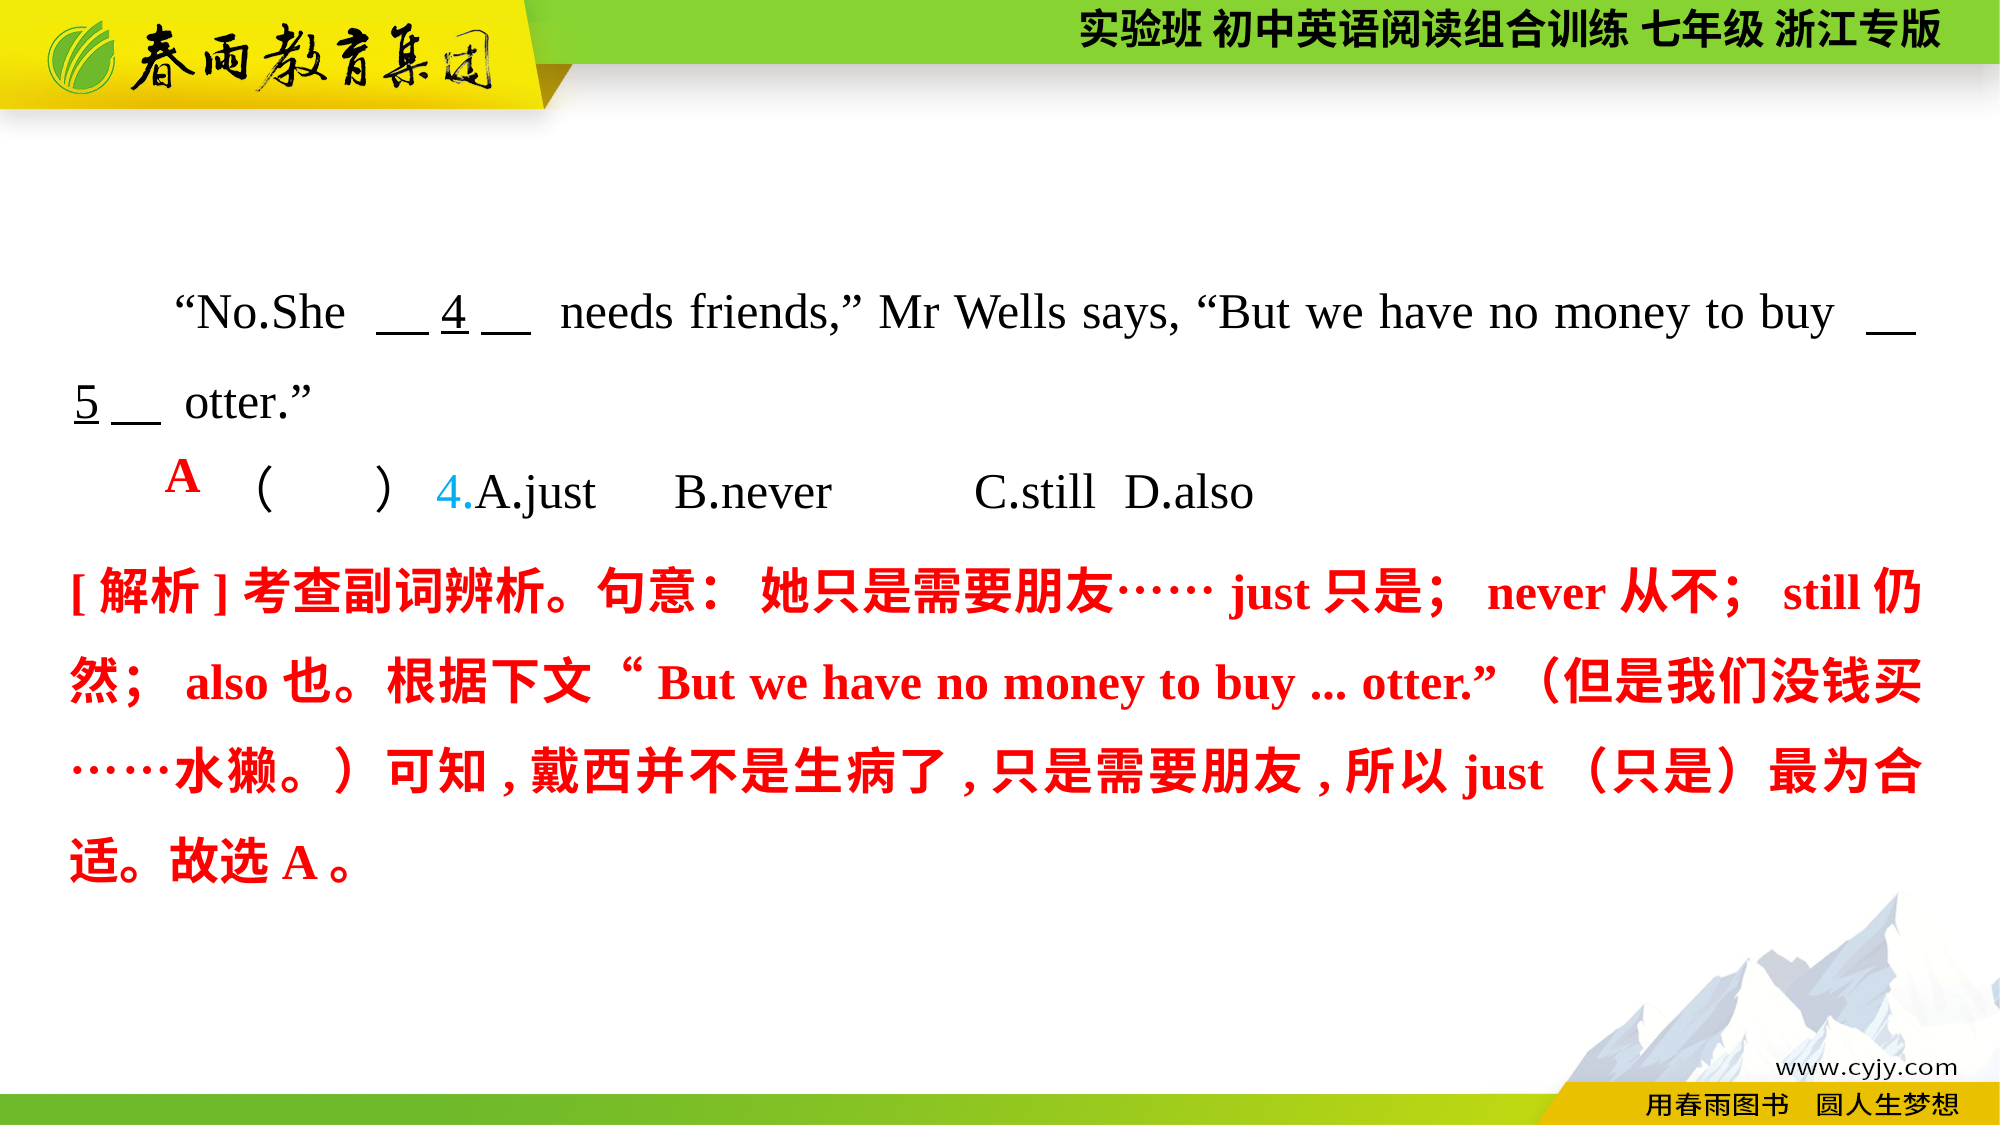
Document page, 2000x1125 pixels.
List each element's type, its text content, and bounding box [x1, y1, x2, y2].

text_box A [149, 435, 216, 511]
text_box [解析]考查副词辨析。句意： 她只是需要朋友……just只是；never从不；still仍然；also也。根据下文“But we have no money to buy ... otter.”（但是我们没钱买……水獭。）可知,戴西并不是生病了,只是需要朋友,所以just（只是）最为合适。故选A。 [54, 522, 1939, 898]
list “No.She 4 needs friends,” Mr Wells says, “But we have no money to buy 5 otter.” （ ）4.A.just B.never C.still D.also [59, 240, 1944, 517]
picture [0, 0, 2000, 1125]
